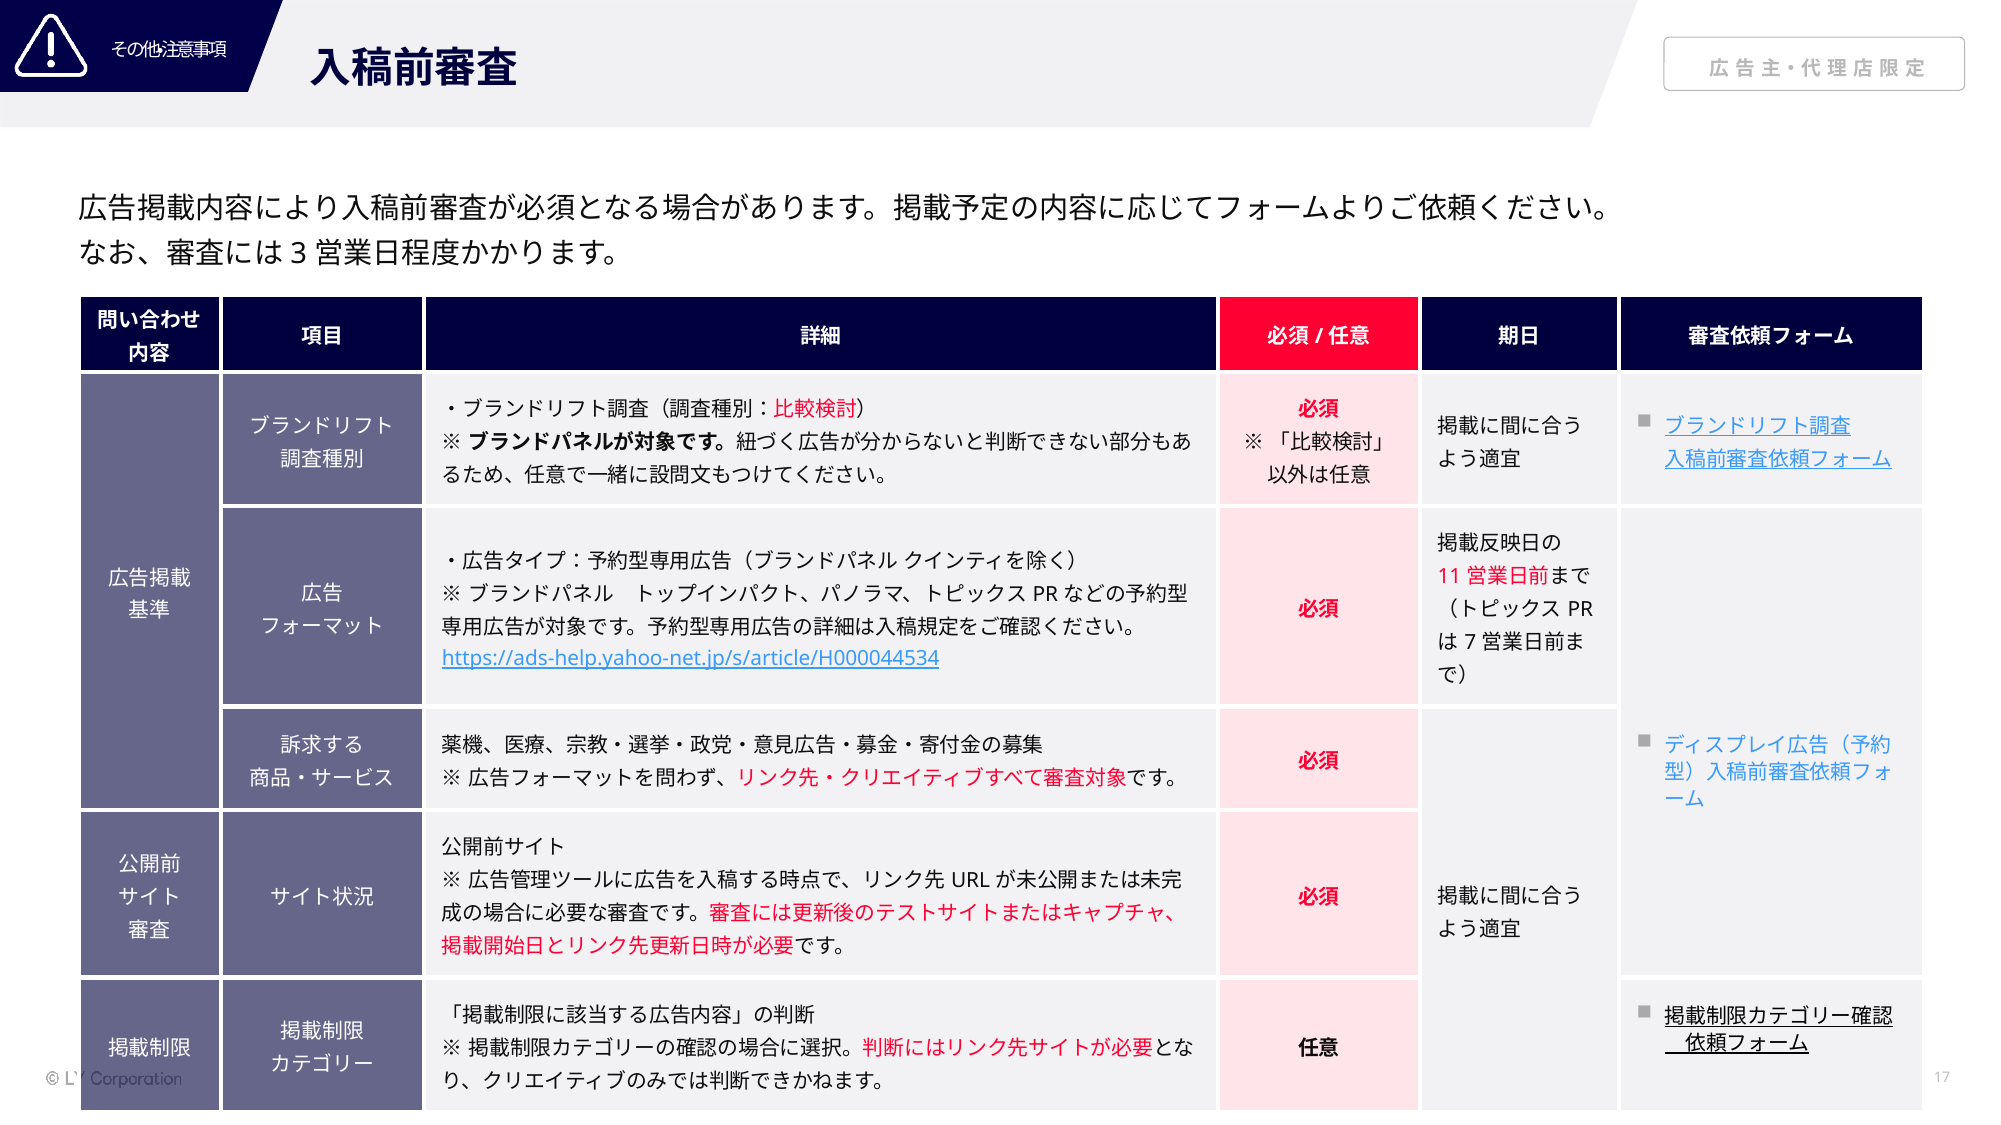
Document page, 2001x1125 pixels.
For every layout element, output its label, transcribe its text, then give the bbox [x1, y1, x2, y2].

picture [9, 5, 92, 87]
table_cell ・広告タイプ：予約型専用広告（ブランドパネル クインティを除く） ※ブランドパネル トップインパクト、パノラマ、トピックスPRなどの予約型専用広告が対象です。予約型専用広告の詳細は入稿規定をご確認ください。 https://ads-help.yahoo-net.jp/s/article/H000044534 [426, 508, 1216, 704]
table_cell 広告 フォーマット [223, 508, 422, 704]
table_cell 必須 [1220, 709, 1418, 808]
table_cell 掲載制限 カテゴリー [223, 980, 422, 1110]
table_cell 公開前 サイト 審査 [81, 812, 219, 975]
table_cell 必須 ※「比較検討」 以外は任意 [1220, 374, 1418, 504]
table_header 必須/任意 [1220, 297, 1418, 370]
list 入稿前審査 [309, 41, 1645, 97]
table_cell ブランドリフト 調査種別 [223, 374, 422, 504]
table_cell 掲載に間に合うよう適宜 [1422, 709, 1617, 1110]
table_cell 必須 [1220, 812, 1418, 975]
table_cell ブランドリフト調査 入稿前審査依頼フォーム [1621, 374, 1922, 504]
picture [46, 1071, 77, 1088]
table_cell 掲載制限カテゴリー確認 依頼フォーム [1621, 980, 1922, 1110]
table_cell ディスプレイ広告（予約型）入稿前審査依頼フォーム [1621, 508, 1922, 975]
table_cell サイト状況 [223, 812, 422, 975]
table_cell 掲載制限 [81, 980, 219, 1110]
table_cell ・ブランドリフト調査（調査種別：比較検討） ※ブランドパネルが対象です。紐づく広告が分からないと判断できない部分もあるため、任意で一緒に設問文もつけてください。 [426, 374, 1216, 504]
list その他・注意事項 [97, 13, 240, 81]
table_cell 任意 [1220, 980, 1418, 1110]
table_header 審査依頼フォーム [1621, 297, 1922, 370]
table_header 項目 [223, 297, 422, 370]
text_box 広告掲載内容により入稿前審査が必須となる場合があります。掲載予定の内容に応じてフォームよりご依頼ください。 なお、審査には3営業日程度かかります。 [78, 178, 1922, 270]
table_header 詳細 [426, 297, 1216, 370]
table_cell 広告掲載 基準 [81, 374, 219, 808]
table_cell 訴求する 商品・サービス [223, 709, 422, 808]
table_cell 薬機、医療、宗教・選挙・政党・意見広告・募金・寄付金の募集 ※広告フォーマットを問わず、リンク先・クリエイティブすべて審査対象です。 [426, 709, 1216, 808]
table_cell 公開前サイト ※広告管理ツールに広告を入稿する時点で、リンク先URLが未公開または未完成の場合に必要な審査です。審査には更新後のテストサイトまたはキャプチャ、掲載開始日とリンク先更新日時が必要です。 [426, 812, 1216, 975]
table_header 期日 [1422, 297, 1617, 370]
table_cell 掲載に間に合うよう適宜 [1422, 374, 1617, 504]
table_cell 必須 [1220, 508, 1418, 704]
table_cell 「掲載制限に該当する広告内容」の判断 ※掲載制限カテゴリーの確認の場合に選択。判断にはリンク先サイトが必要となり、クリエイティブのみでは判断できかねます。 [426, 980, 1216, 1110]
table_cell 掲載反映日の 11営業日前まで（トピックスPRは7営業日前まで） [1422, 508, 1617, 704]
table_header 問い合わせ 内容 [81, 297, 219, 370]
